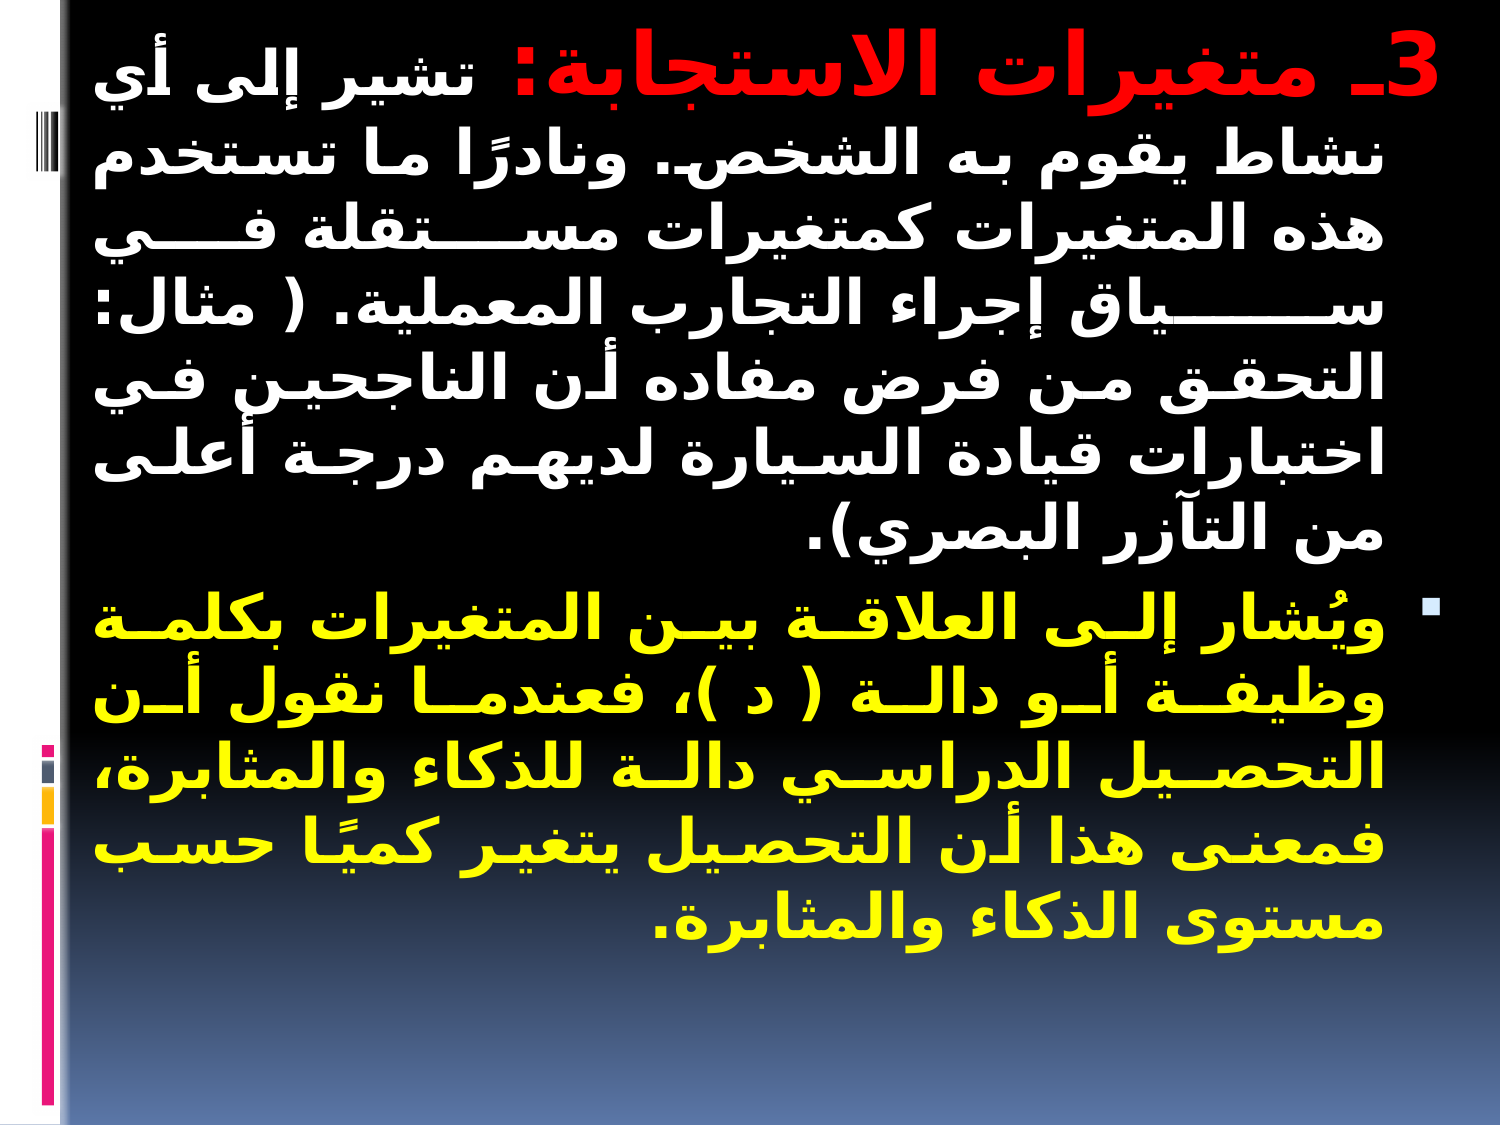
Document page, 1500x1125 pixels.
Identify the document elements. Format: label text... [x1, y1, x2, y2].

list 3ـ متغيرات الاستجابة: تشير إلى أي نشاط يقوم به الشخص. ونادرًا ما تستخدم هذه المتغيرات كمتغيرات مستقلة في سياق إجراء التجارب المعملية. ( مثال: التحقق من فرض مفاده أن الناجحين في اختبارات قيادة السيارة لديهم درجة أعلى من التآزر البصري). ويُشار إلى العلاقة بين المتغيرات بكلمة وظيفة أو دالة ( د )، فعندما نقول أن التحصيل الدراسي دالة للذكاء والمثابرة، فمعنى هذا أن التحصيل يتغير كميًا حسب مستوى الذكاء والمثابرة. [76, 0, 1471, 1094]
